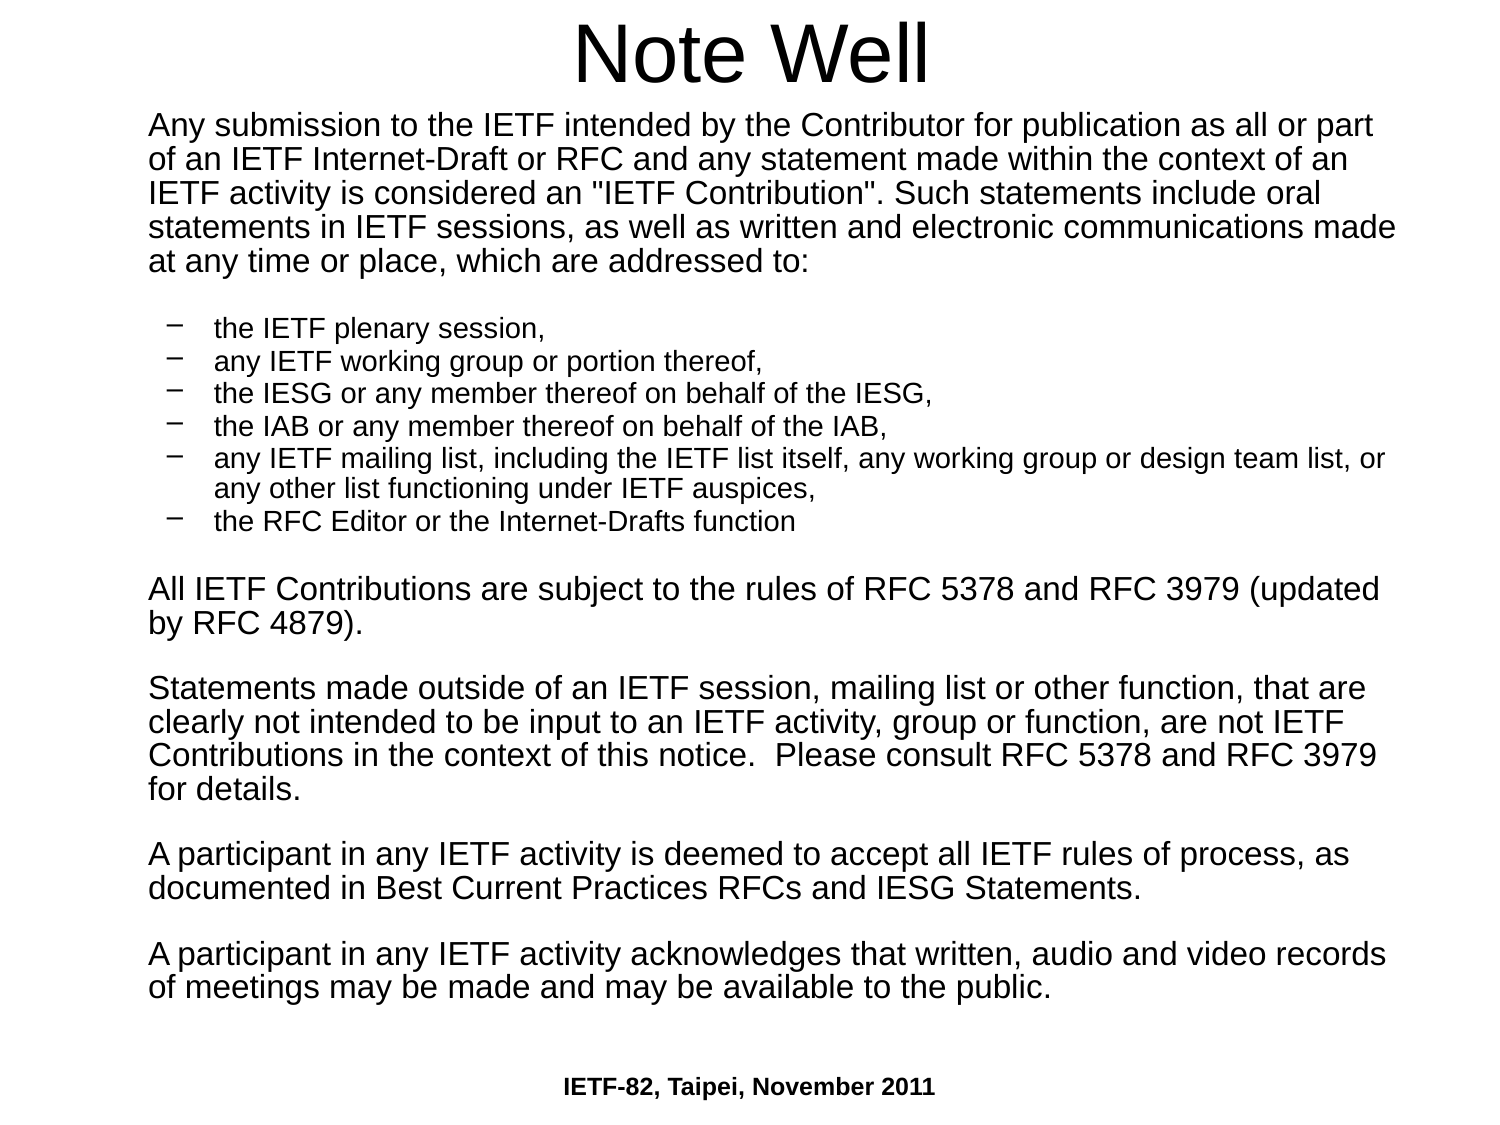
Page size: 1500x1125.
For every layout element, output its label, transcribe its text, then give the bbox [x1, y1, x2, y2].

title Note Well [76, 7, 1428, 91]
list Any submission to the IETF intended by the Contributor for publication as all or part of an IETF Internet-Draft or RFC and any statement made within the context of an IETF activity is considered an "IETF Contribution". Such statements include oral statements in IETF sessions, as well as written and electronic communications made at any time or place, which are addressed to: the IETF plenary session, any IETF working group or portion thereof, the IESG or any member thereof on behalf of the IESG, the IAB or any member thereof on behalf of the IAB, any IETF mailing list, including the IETF list itself, any working group or design team list, or any other list functioning under IETF auspices, the RFC Editor or the Internet-Drafts function All IETF Contributions are subject to the rules of RFC 5378 and RFC 3979 (updated by RFC 4879). Statements made outside of an IETF session, mailing list or other function, that are clearly not intended to be input to an IETF activity, group or function, are not IETF Contributions in the context of this notice. Please consult RFC 5378 and RFC 3979 for details. A participant in any IETF activity is deemed to accept all IETF rules of process, as documented in Best Current Practices RFCs and IESG Statements. A participant in any IETF activity acknowledges that written, audio and video records of meetings may be made and may be available to the public. [76, 101, 1428, 1036]
footer IETF-82, Taipei, November 2011 [424, 1062, 1075, 1125]
